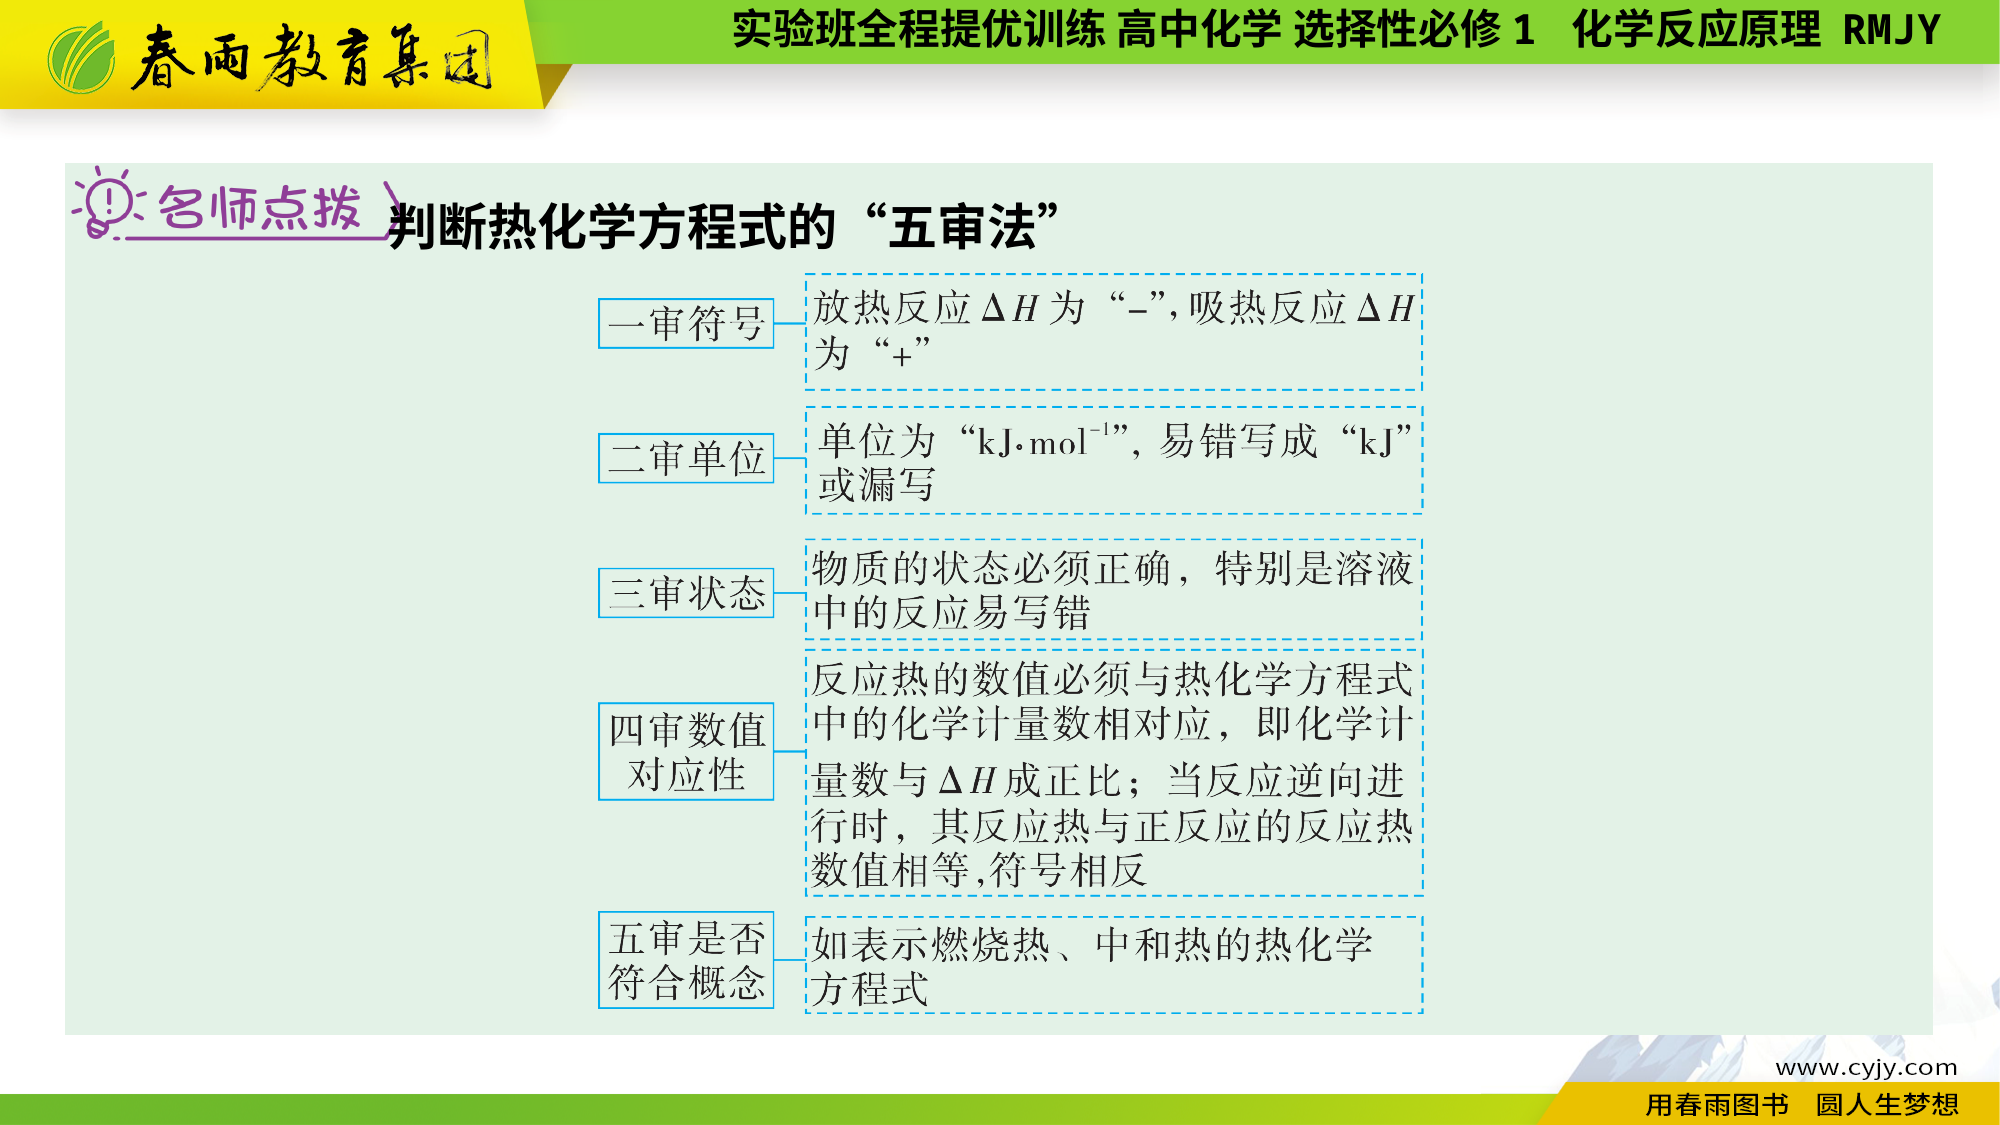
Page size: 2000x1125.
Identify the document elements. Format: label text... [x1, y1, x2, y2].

picture [0, 0, 2000, 1125]
list 判断热化学方程式的“五审法” [56, 157, 1942, 253]
